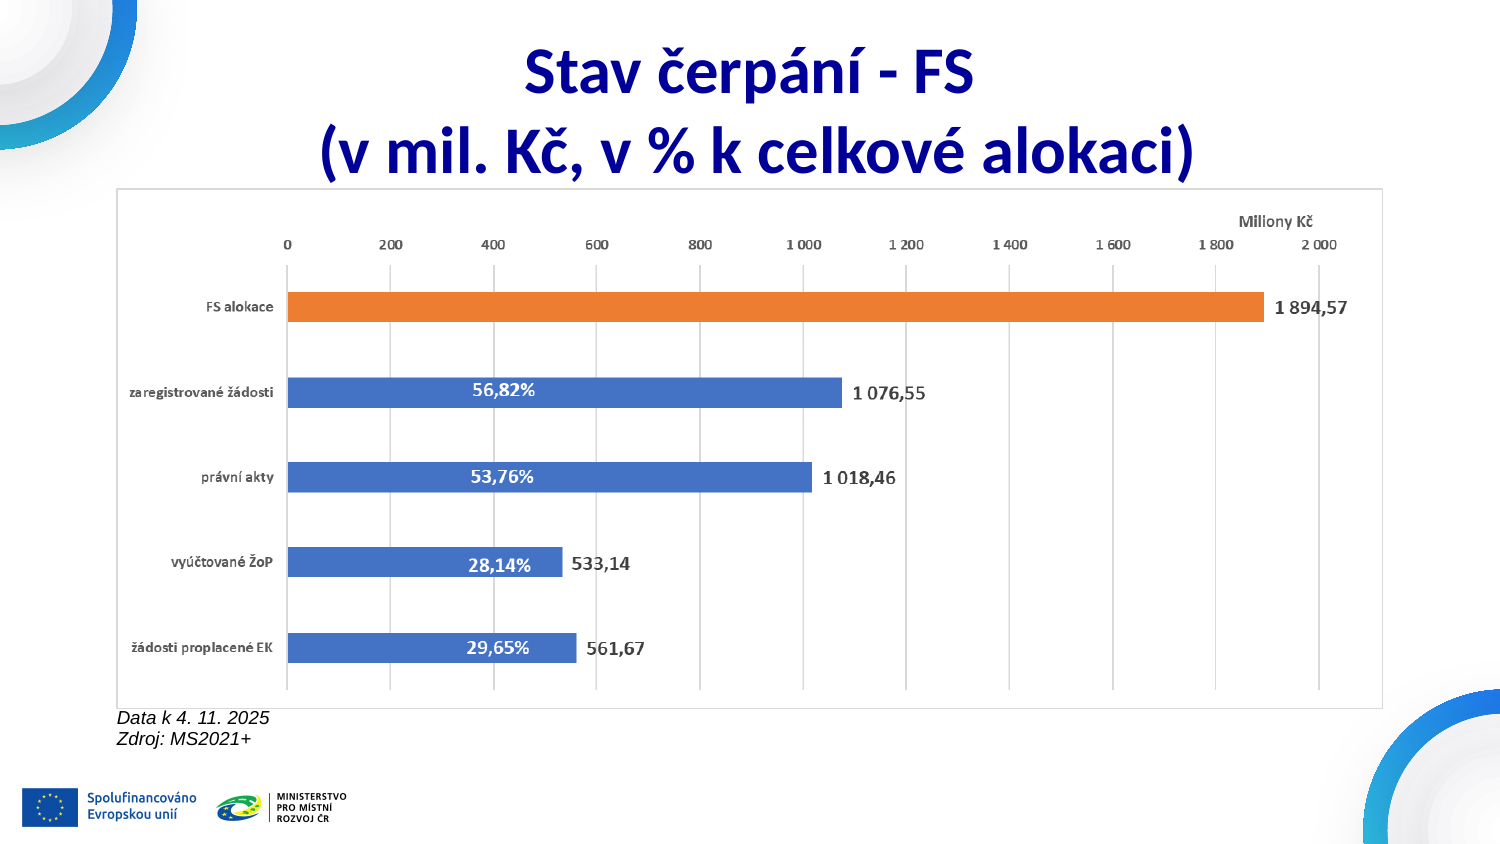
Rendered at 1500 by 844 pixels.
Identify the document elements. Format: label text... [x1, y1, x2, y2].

picture [21, 787, 349, 828]
title Stav čerpání - FS (v mil. Kč, v % k celkové alokaci) [116, 34, 1383, 180]
picture [116, 188, 1384, 709]
table_header Data k 4. 11. 2025 Zdroj: MS2021+ [117, 716, 322, 750]
